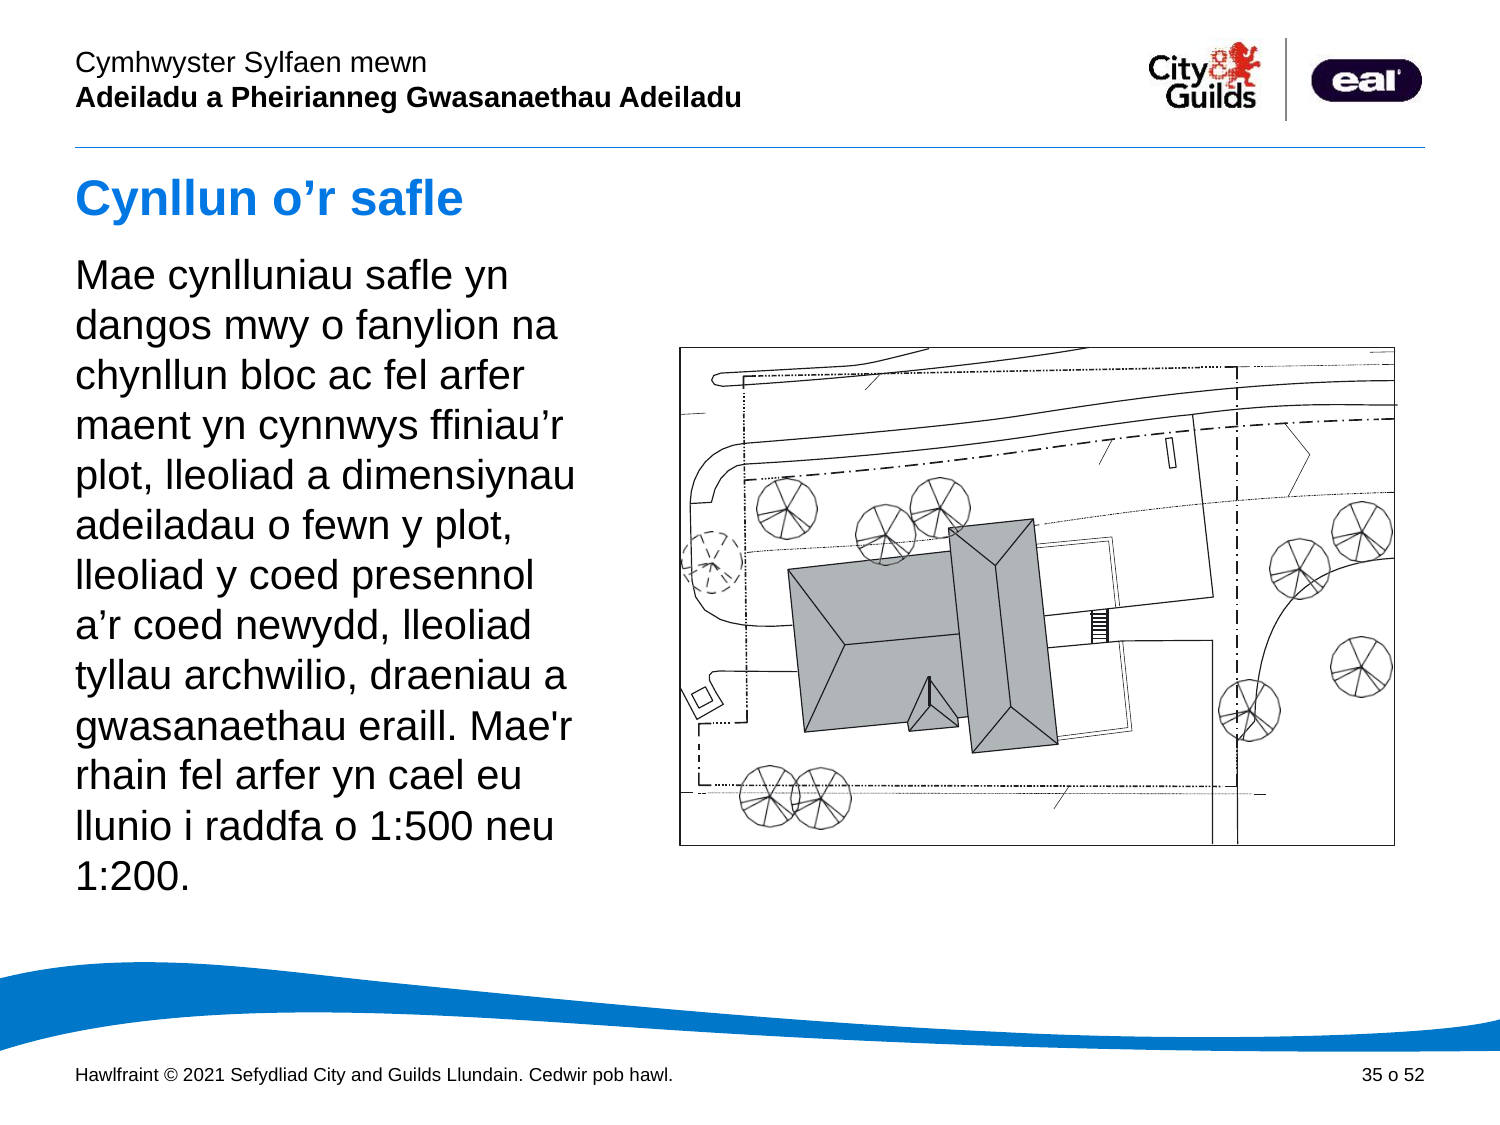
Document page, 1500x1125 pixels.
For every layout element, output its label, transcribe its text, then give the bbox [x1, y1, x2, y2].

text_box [678, 346, 1399, 847]
picture [1149, 38, 1422, 121]
title Cynllun o’r safle [74, 165, 1426, 229]
list Mae cynlluniau safle yn dangos mwy o fanylion na chynllun bloc ac fel arfer maent yn cynnwys ffiniau’r plot, lleoliad a dimensiynau adeiladau o fewn y plot, lleoliad y coed presennol a’r coed newydd, lleoliad tyllau archwilio, draeniau a gwasanaethau eraill. Mae'r rhain fel arfer yn cael eu llunio i raddfa o 1:500 neu 1:200. [74, 247, 591, 946]
